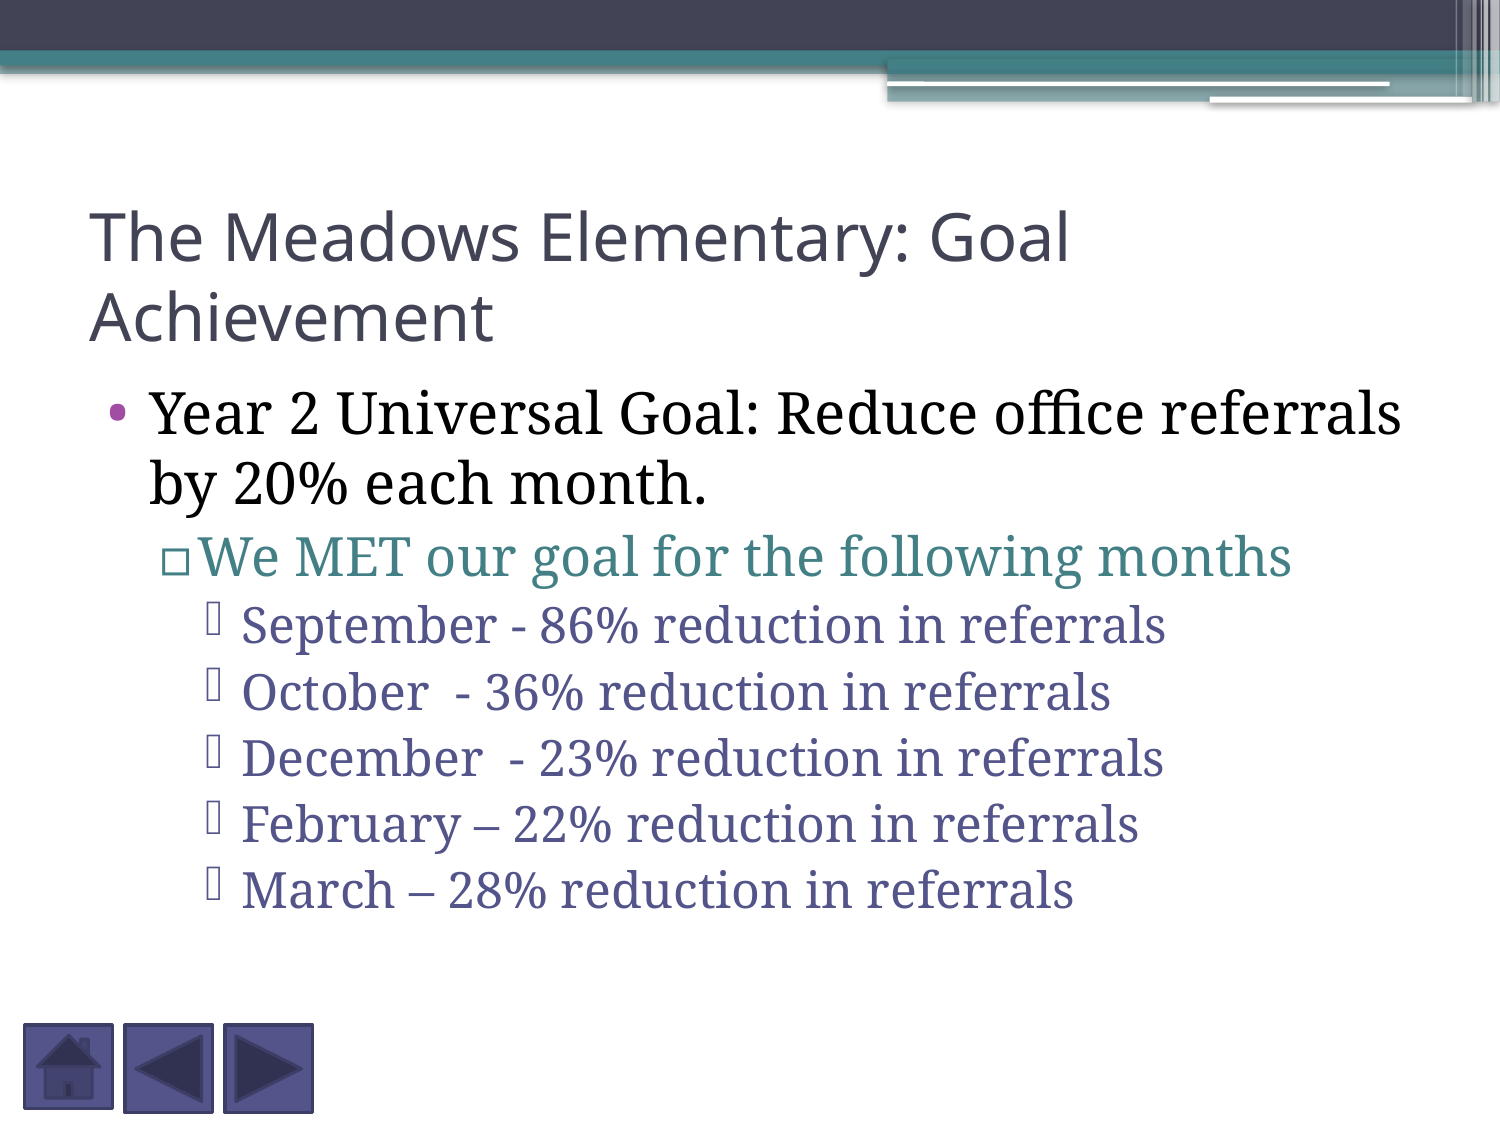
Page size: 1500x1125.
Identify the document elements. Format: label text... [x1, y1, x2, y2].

text_box [223, 1023, 314, 1114]
list Year 2 Universal Goal: Reduce office referrals by 20% each month. We MET our goal for the following months September - 86% reduction in referrals October - 36% reduction in referrals December - 23% reduction in referrals February – 22% reduction in referrals March – 28% reduction in referrals [75, 368, 1425, 1079]
text_box [123, 1023, 214, 1114]
text_box [23, 1023, 114, 1110]
title The Meadows Elementary: Goal Achievement [75, 187, 1425, 363]
